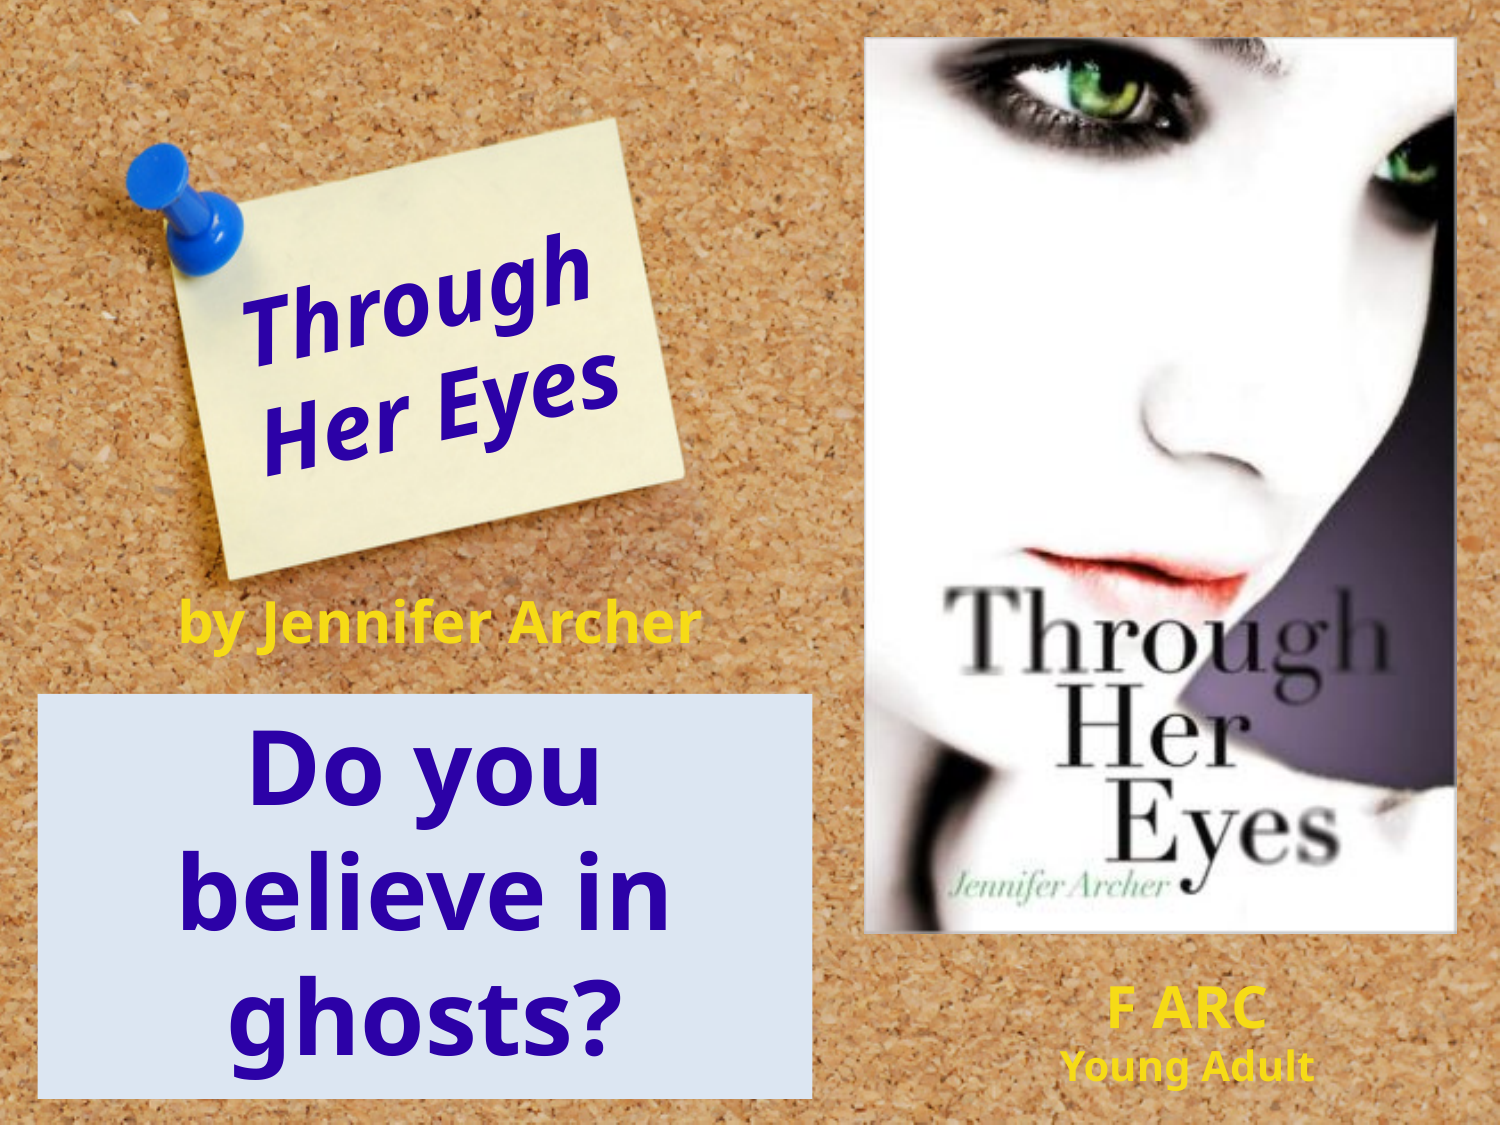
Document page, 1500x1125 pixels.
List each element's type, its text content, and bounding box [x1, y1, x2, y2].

text_box by Jennifer Archer [162, 577, 763, 663]
list Do you believe in ghosts? [37, 693, 813, 1099]
title Through Her Eyes [178, 145, 678, 556]
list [863, 37, 1457, 934]
text_box F ARC Young Adult [1037, 962, 1338, 1098]
picture [0, 0, 1500, 1125]
